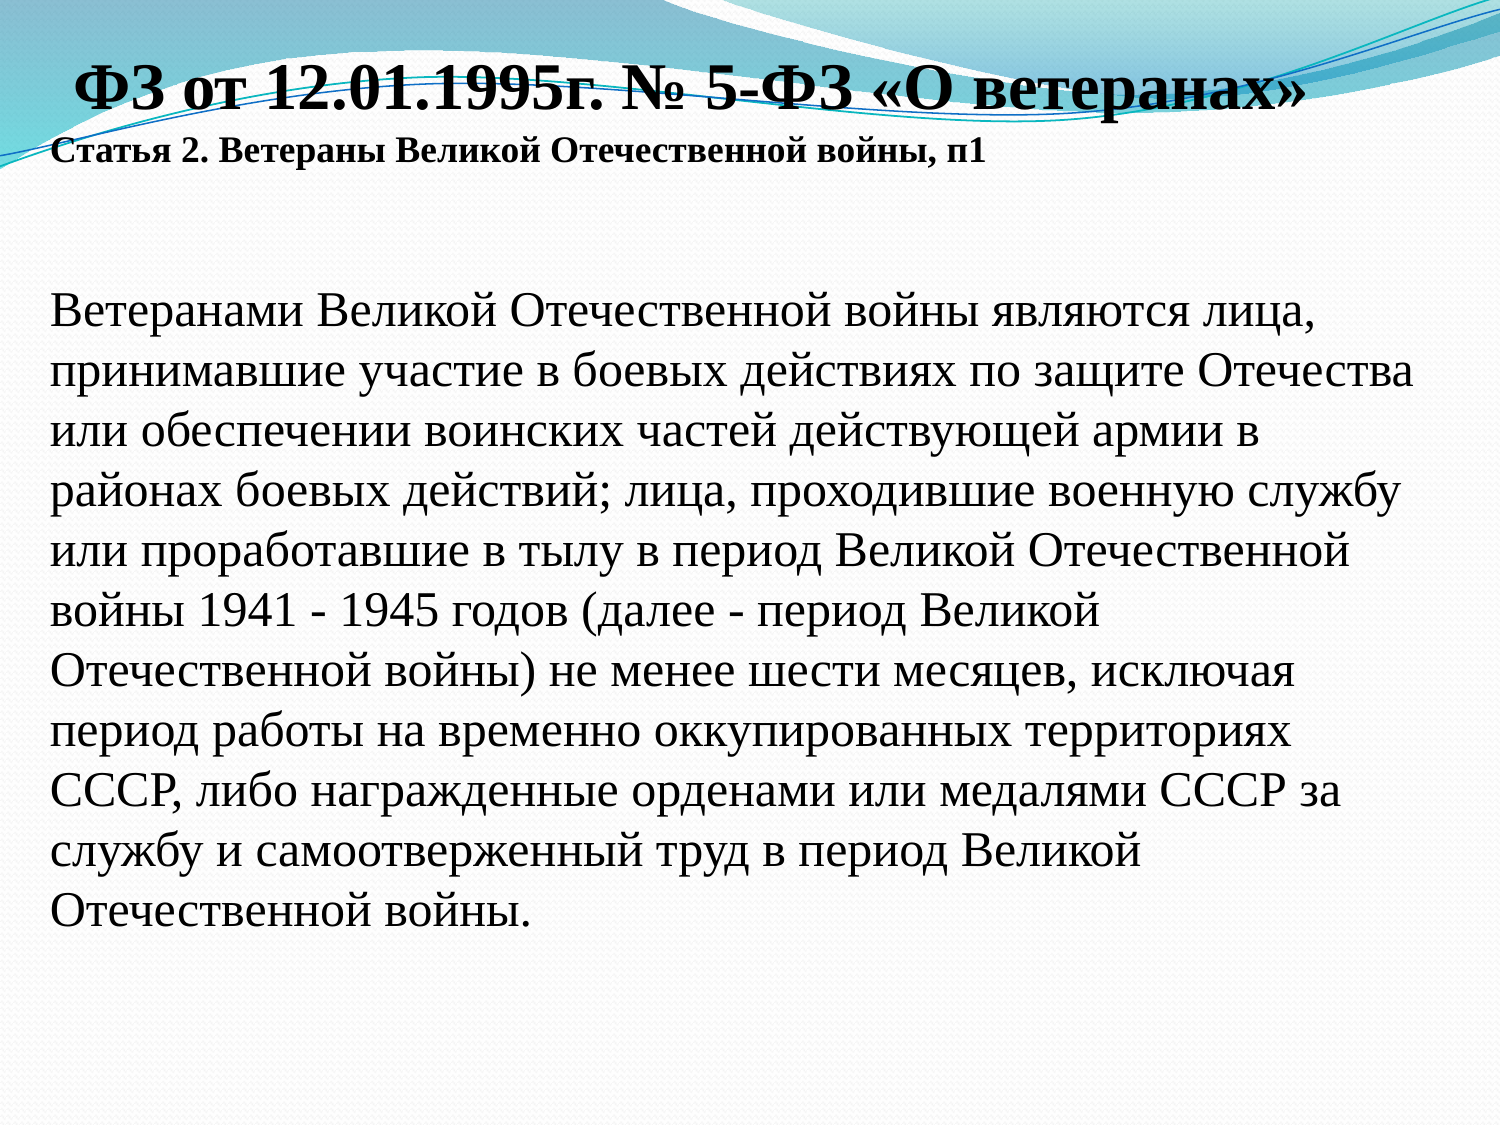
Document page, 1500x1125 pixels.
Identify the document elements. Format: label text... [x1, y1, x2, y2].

text_box Статья 2. Ветераны Великой Отечественной войны, п1 [35, 117, 1313, 222]
text_box ФЗ от 12.01.1995г. № 5-ФЗ «О ветеранах» [58, 35, 1477, 210]
text_box Ветеранами Великой Отечественной войны являются лица, принимавшие участие в боевых действиях по защите Отечества или обеспечении воинских частей действующей армии в районах боевых действий; лица, проходившие военную службу или проработавшие в тылу в период Великой Отечественной войны 1941 - 1945 годов (далее - период Великой Отечественной войны) не менее шести месяцев, исключая период работы на временно оккупированных территориях СССР, либо награжденные орденами или медалями СССР за службу и самоотверженный труд в период Великой Отечественной войны. [35, 269, 1430, 945]
